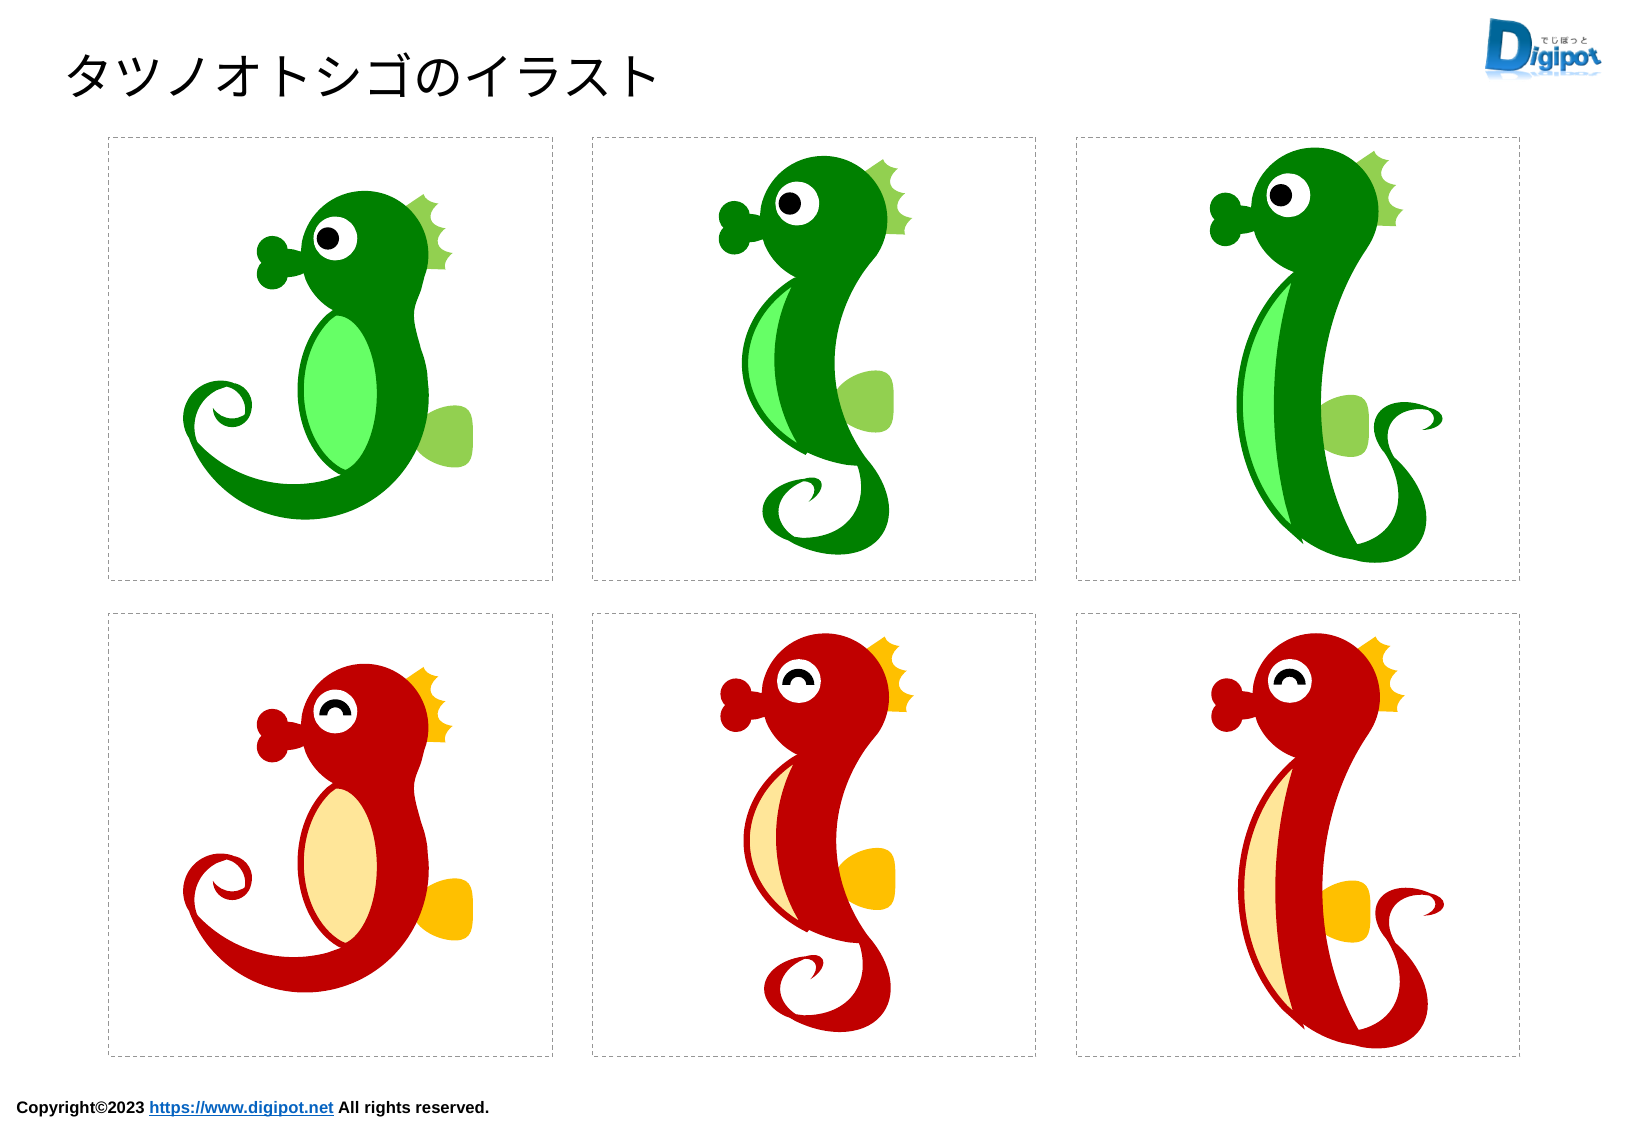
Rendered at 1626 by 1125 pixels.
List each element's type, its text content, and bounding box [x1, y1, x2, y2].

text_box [1209, 147, 1443, 563]
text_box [182, 663, 473, 993]
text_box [1211, 633, 1444, 1049]
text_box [718, 155, 907, 555]
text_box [182, 190, 473, 520]
text_box タツノオトシゴのイラスト [48, 38, 678, 113]
picture [1485, 18, 1602, 82]
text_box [720, 633, 908, 1033]
